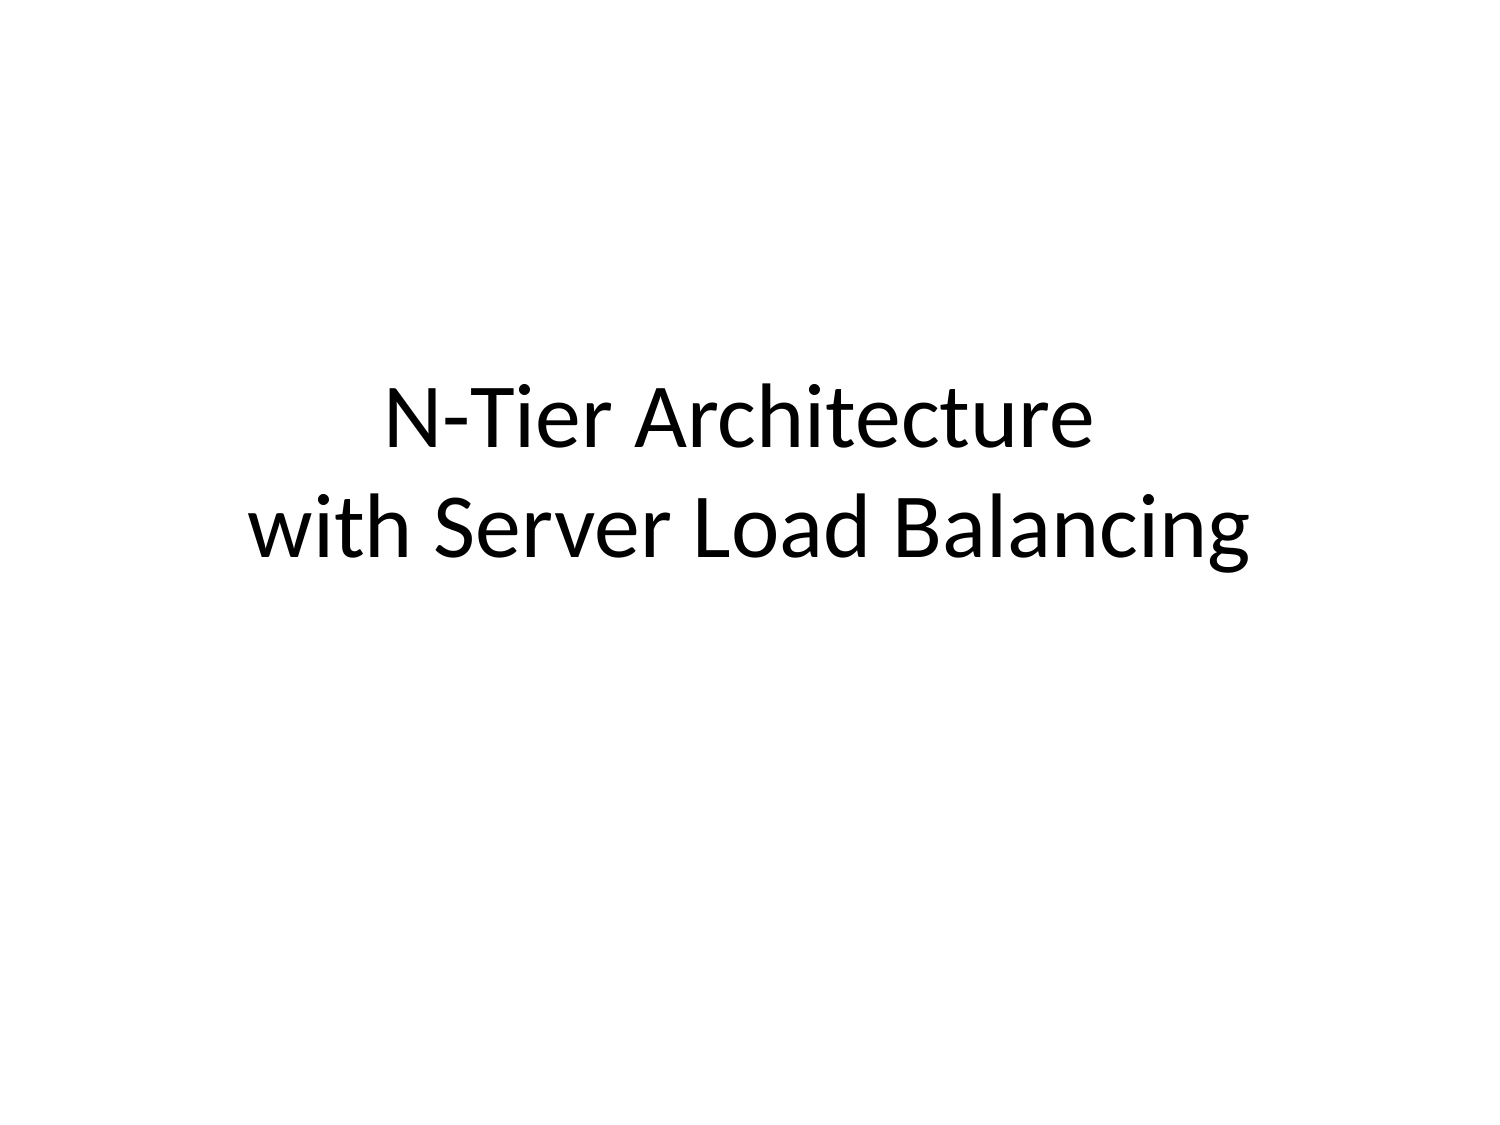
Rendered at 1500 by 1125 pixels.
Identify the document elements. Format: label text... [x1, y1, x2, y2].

title N-Tier Architecture with Server Load Balancing [112, 345, 1388, 587]
